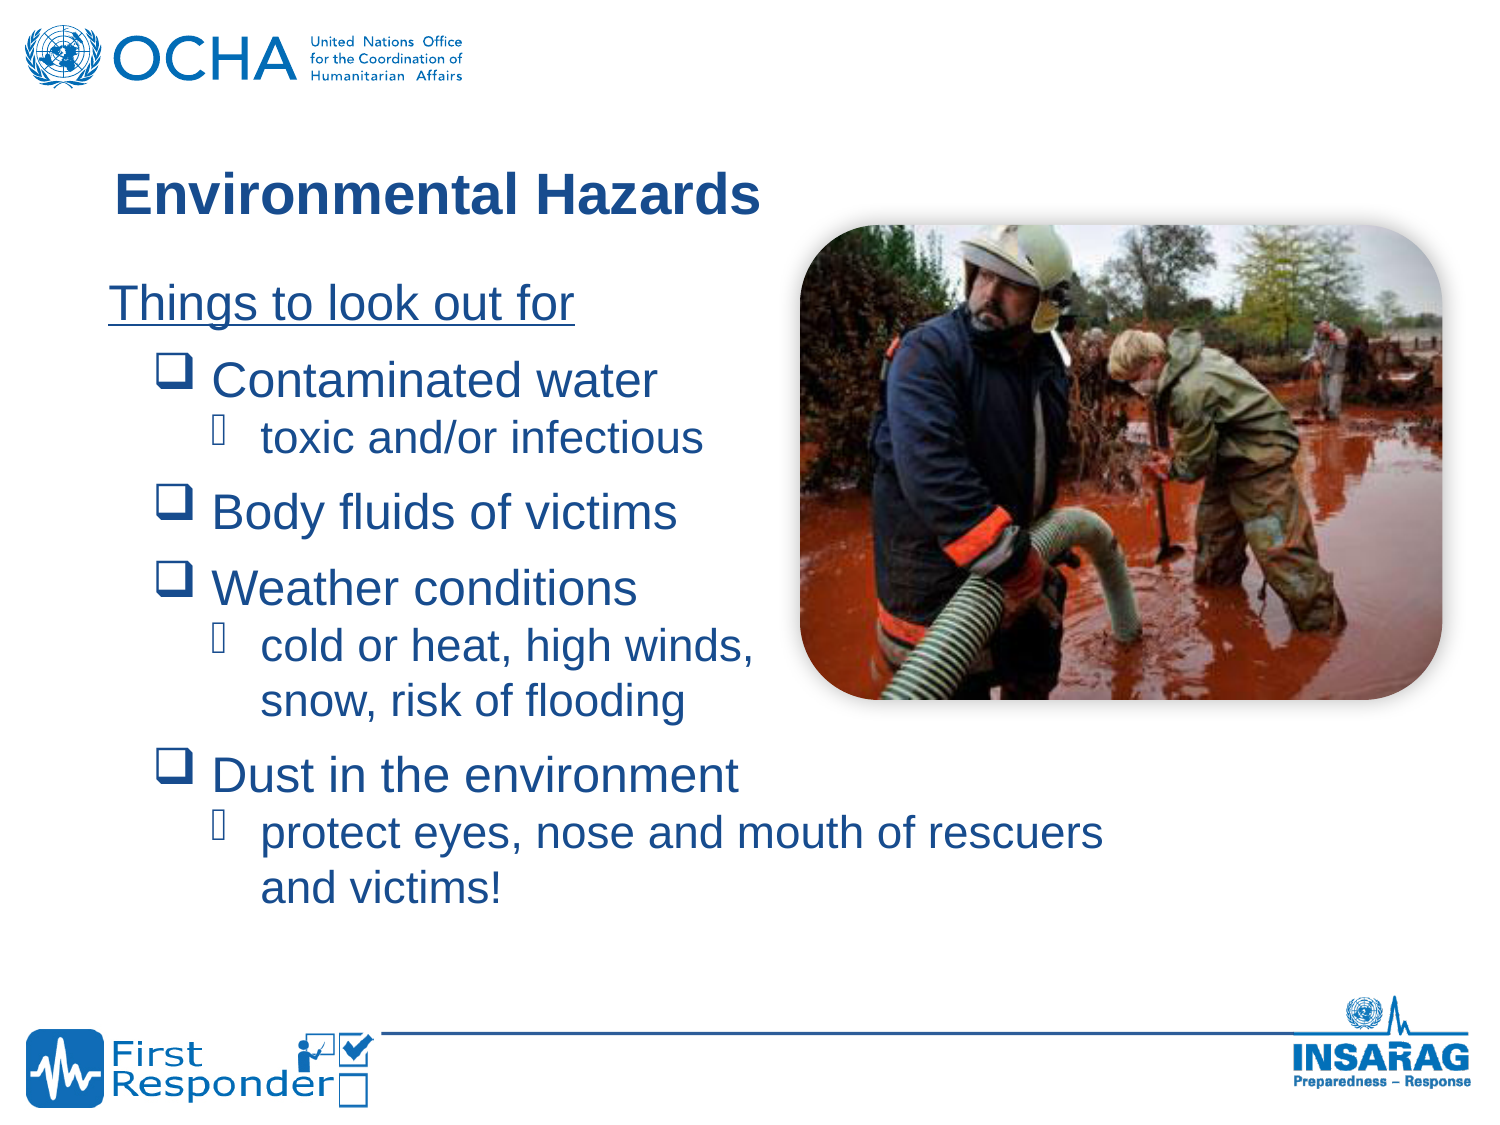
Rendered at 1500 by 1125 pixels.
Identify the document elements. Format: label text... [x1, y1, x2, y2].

picture [1287, 995, 1471, 1094]
picture [799, 224, 1443, 701]
picture [24, 1024, 375, 1113]
title Environmental Hazards [99, 89, 1288, 262]
text_box Things to look out for Contaminated water toxic and/or infectious Body fluids of victims Weather conditions cold or heat, high winds, snow, risk of flooding Dust in the environment protect eyes, nose and mouth of rescuers and victims! [99, 262, 1288, 950]
